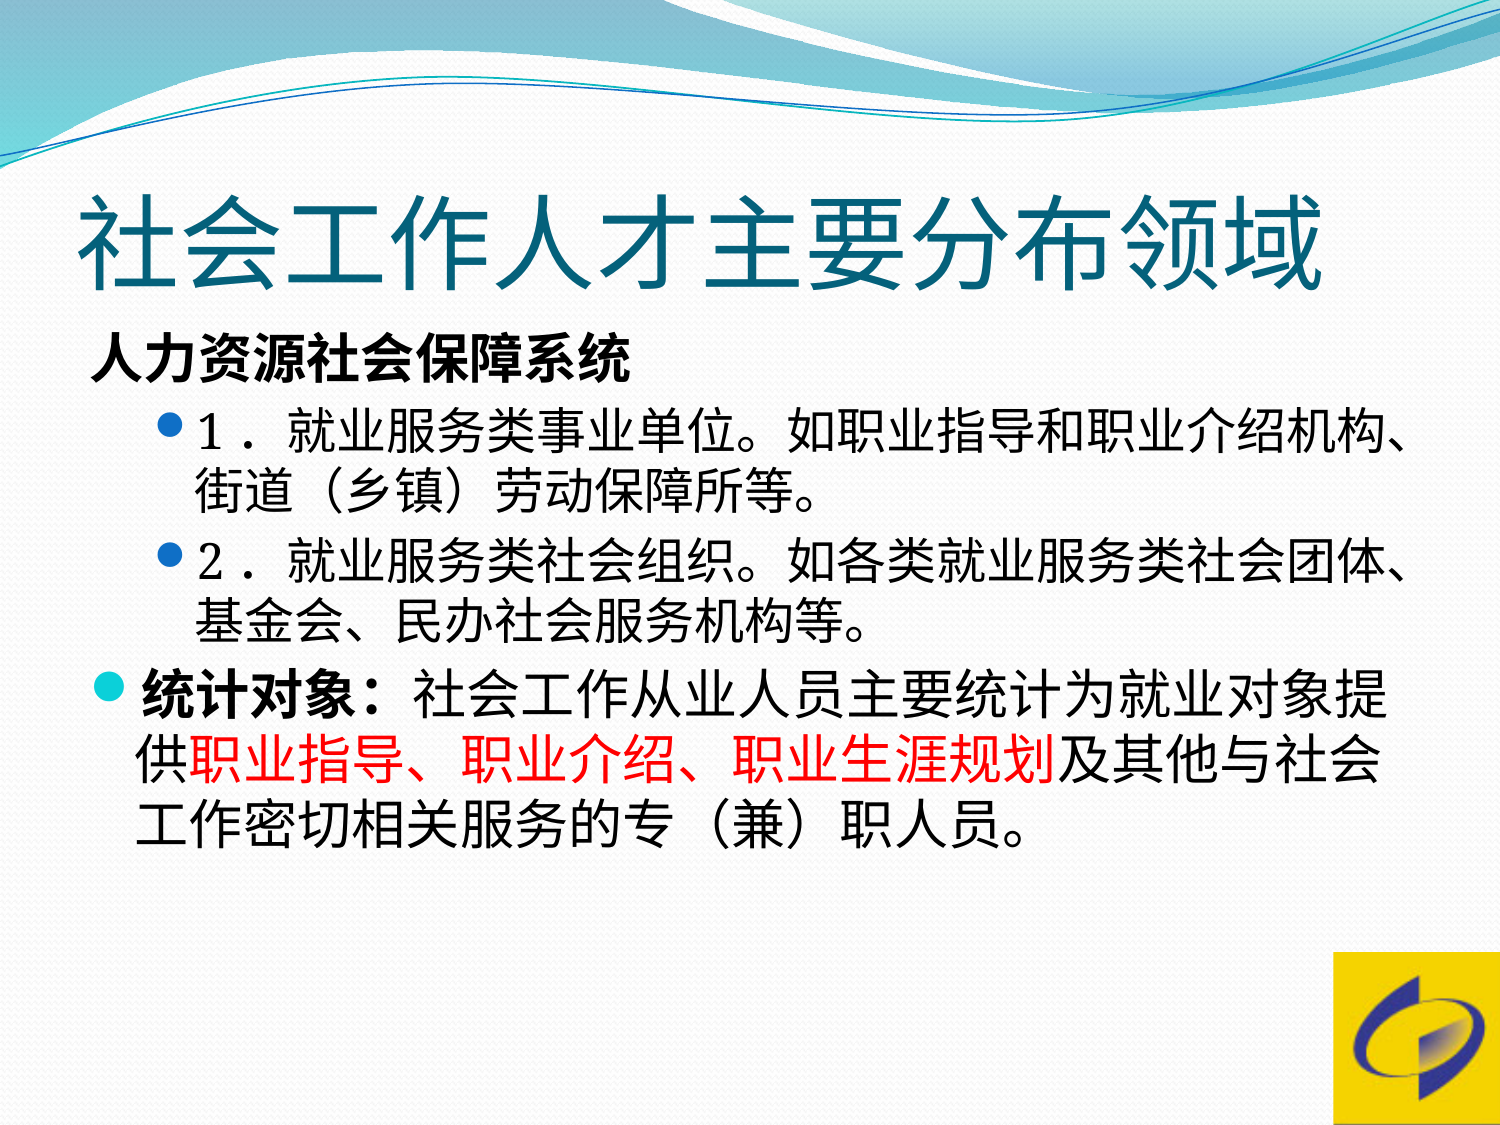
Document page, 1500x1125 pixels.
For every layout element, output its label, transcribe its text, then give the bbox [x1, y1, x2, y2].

list 人力资源社会保障系统 1．就业服务类事业单位。如职业指导和职业介绍机构、街道（乡镇）劳动保障所等。 2．就业服务类社会组织。如各类就业服务类社会团体、基金会、民办社会服务机构等。 统计对象：社会工作从业人员主要统计为就业对象提供职业指导、职业介绍、职业生涯规划及其他与社会工作密切相关服务的专（兼）职人员。 [75, 317, 1425, 1038]
picture [1333, 952, 1500, 1125]
title 社会工作人才主要分布领域 [75, 115, 1425, 303]
